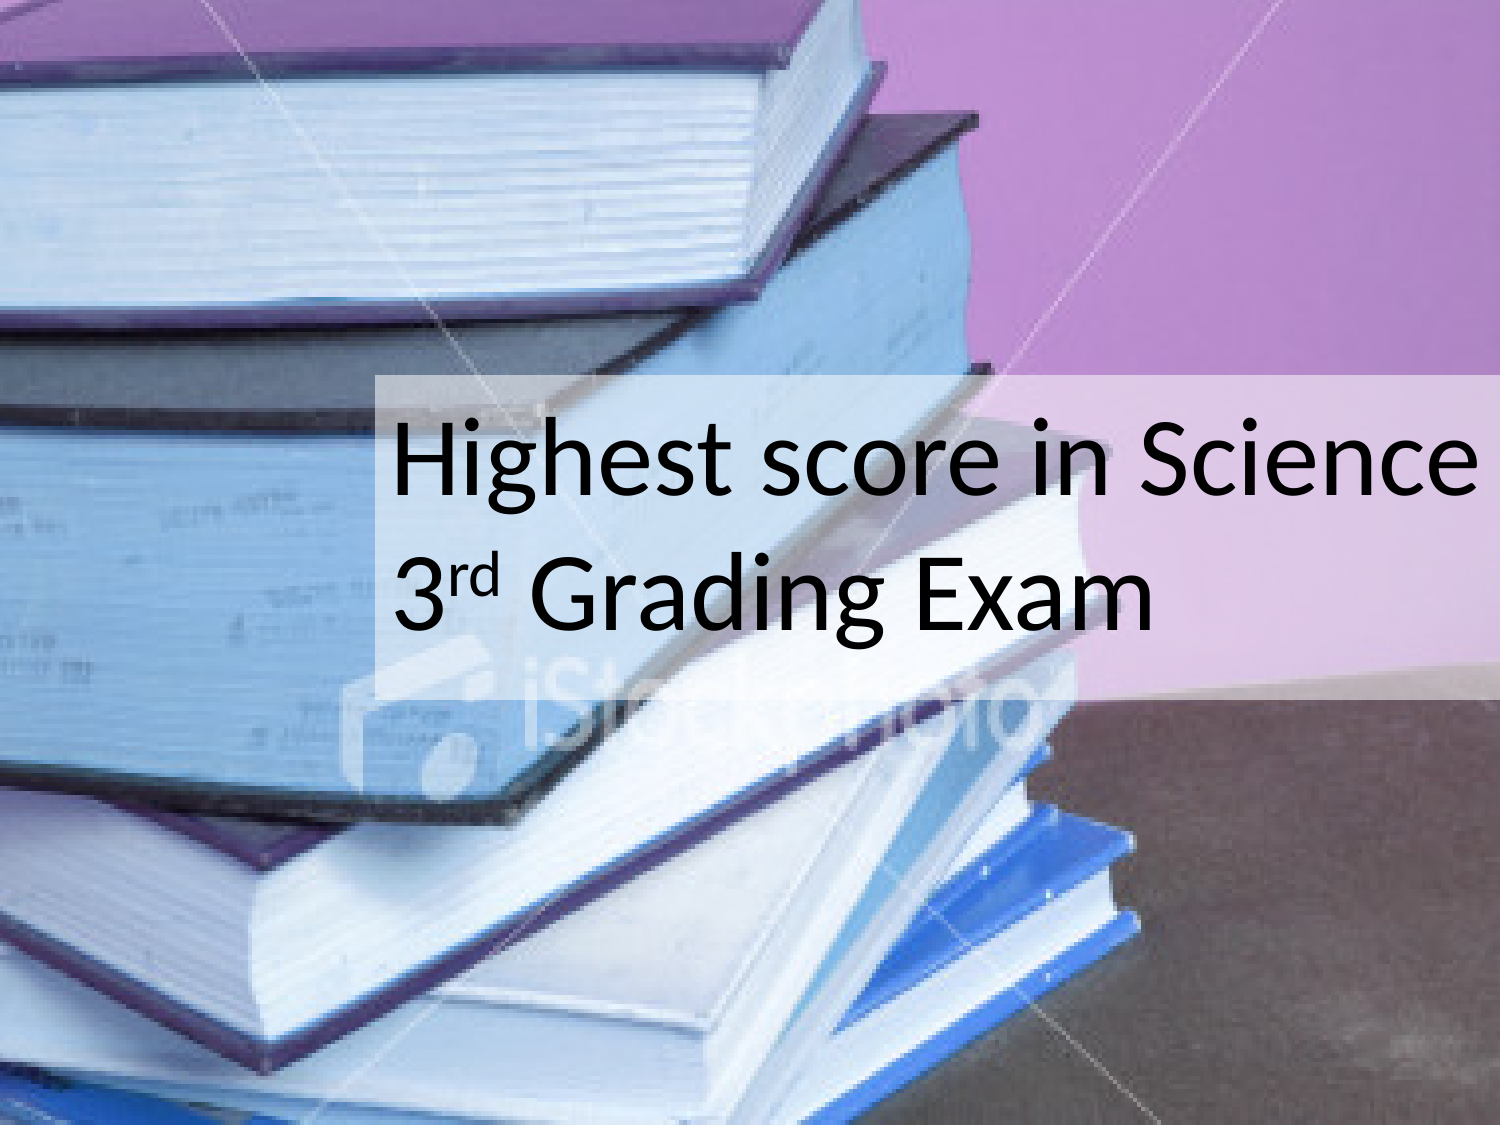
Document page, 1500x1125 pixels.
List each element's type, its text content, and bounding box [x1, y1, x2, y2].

picture [0, 0, 1500, 1125]
list Highest score in Science 3rd Grading Exam [375, 375, 1500, 700]
